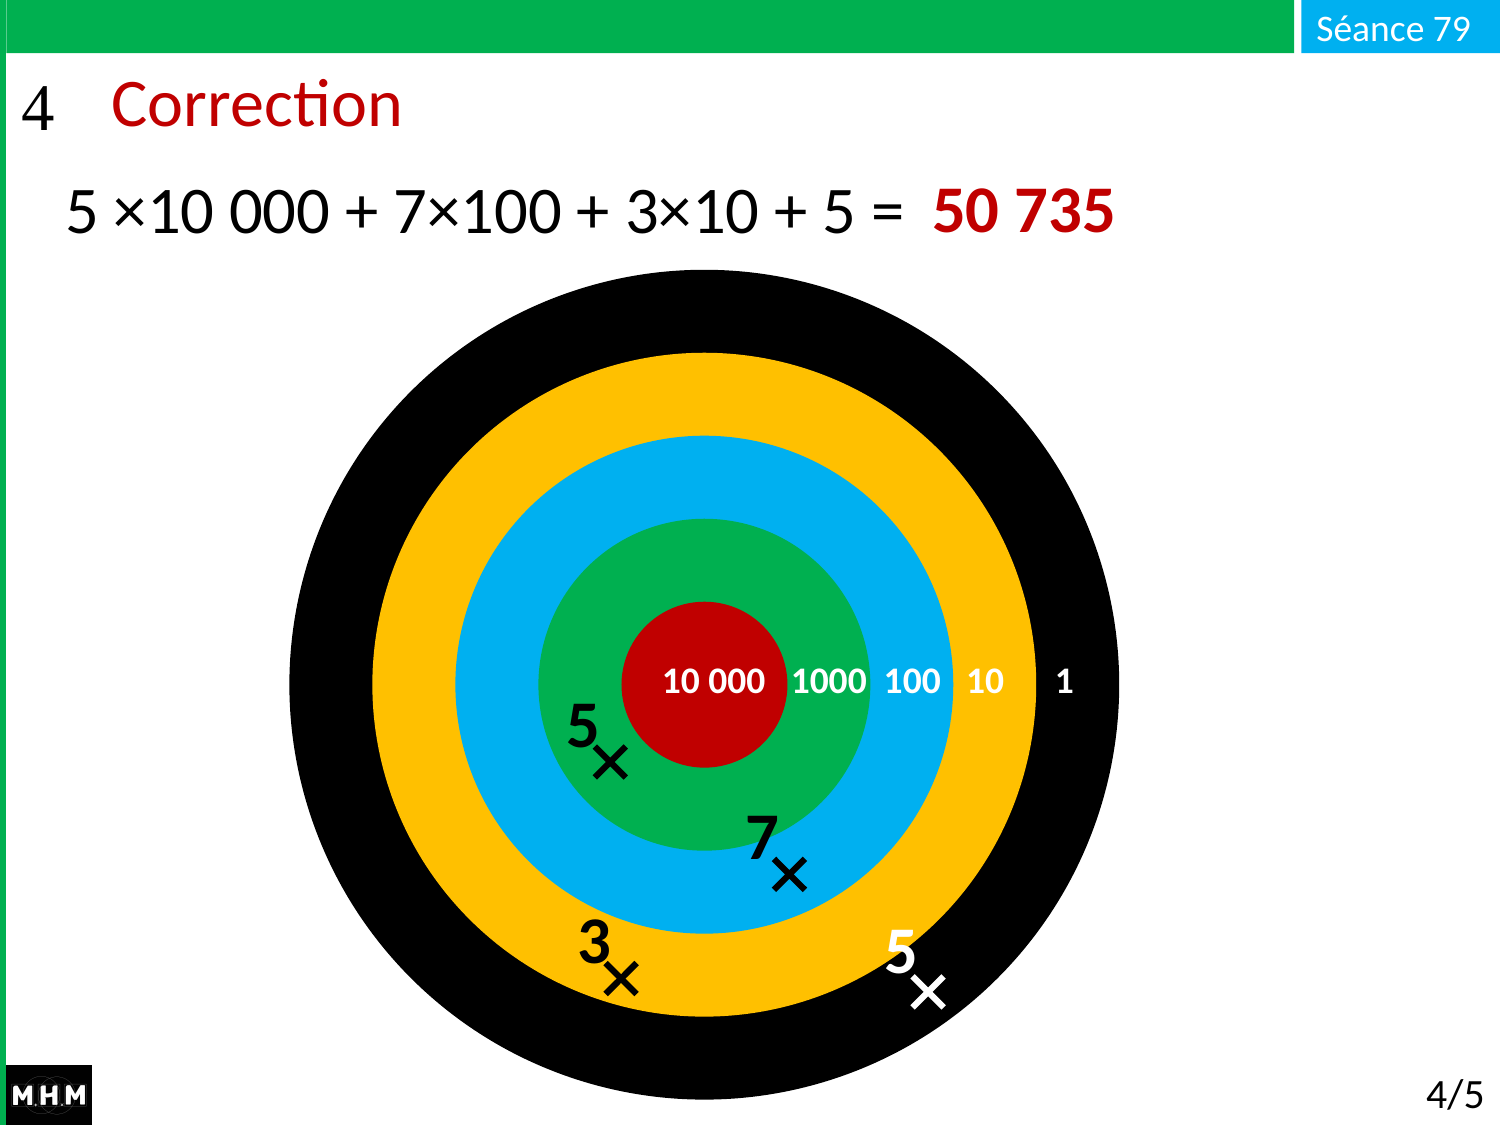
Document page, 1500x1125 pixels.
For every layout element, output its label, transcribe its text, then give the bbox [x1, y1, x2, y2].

picture [6, 1065, 92, 1125]
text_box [289, 269, 1277, 1100]
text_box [731, 785, 827, 905]
title Correction [96, 60, 1391, 150]
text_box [562, 889, 658, 1009]
text_box 5 ×10 000 + 7×100 + 3×10 + 5 = [50, 159, 1393, 255]
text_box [551, 673, 647, 792]
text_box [869, 899, 965, 1022]
list 4/5 [1297, 1064, 1500, 1125]
text_box 50 735 [917, 158, 1500, 254]
